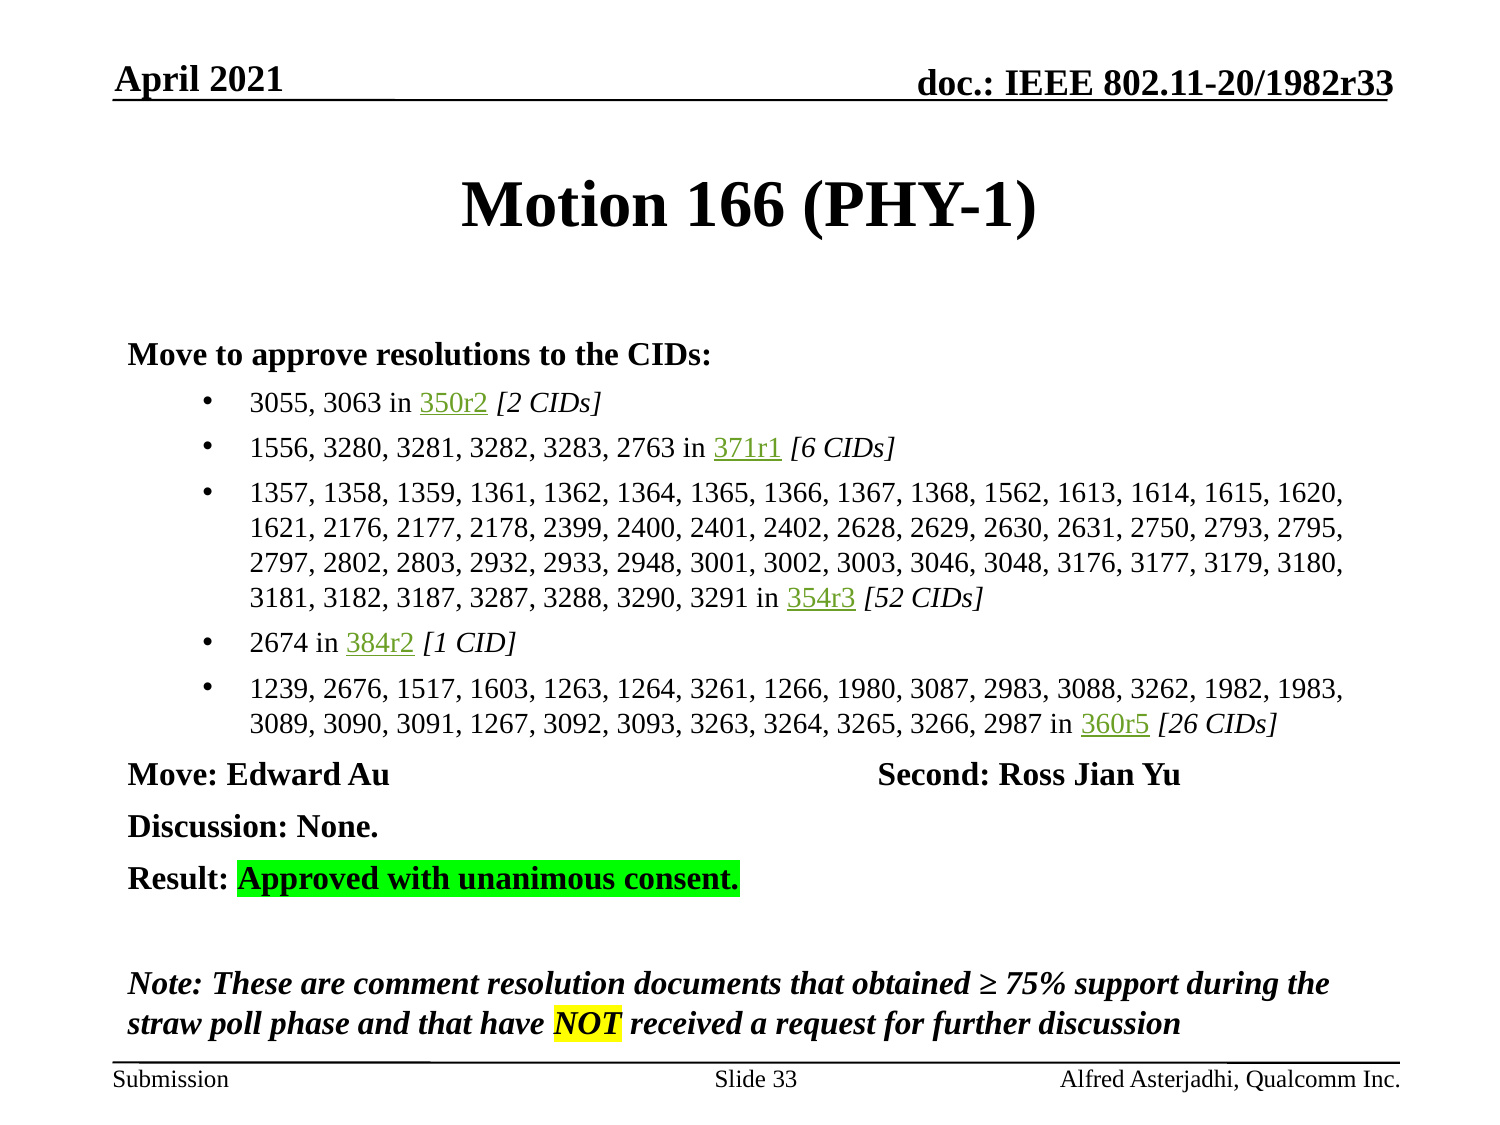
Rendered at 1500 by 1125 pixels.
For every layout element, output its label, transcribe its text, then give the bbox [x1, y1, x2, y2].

title Motion 166 (PHY-1) [112, 112, 1388, 288]
slide_number Slide 33 [712, 1061, 800, 1123]
footer Alfred Asterjadhi, Qualcomm Inc. [878, 1061, 1402, 1093]
list Move to approve resolutions to the CIDs: 3055, 3063 in 350r2 [2 CIDs] 1556, 3280, 3281, 3282, 3283, 2763 in 371r1 [6 CIDs] 1357, 1358, 1359, 1361, 1362, 1364, 1365, 1366, 1367, 1368, 1562, 1613, 1614, 1615, 1620, 1621, 2176, 2177, 2178, 2399, 2400, 2401, 2402, 2628, 2629, 2630, 2631, 2750, 2793, 2795, 2797, 2802, 2803, 2932, 2933, 2948, 3001, 3002, 3003, 3046, 3048, 3176, 3177, 3179, 3180, 3181, 3182, 3187, 3287, 3288, 3290, 3291 in 354r3 [52 CIDs] 2674 in 384r2 [1 CID] 1239, 2676, 1517, 1603, 1263, 1264, 3261, 1266, 1980, 3087, 2983, 3088, 3262, 1982, 1983, 3089, 3090, 3091, 1267, 3092, 3093, 3263, 3264, 3265, 3266, 2987 in 360r5 [26 CIDs] Move: Edward Au Second: Ross Jian Yu Discussion: None. Result: Approved with unanimous consent. Note: These are comment resolution documents that obtained ≥ 75% support during the straw poll phase and that have NOT received a request for further discussion [112, 324, 1388, 1063]
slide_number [114, 54, 423, 100]
